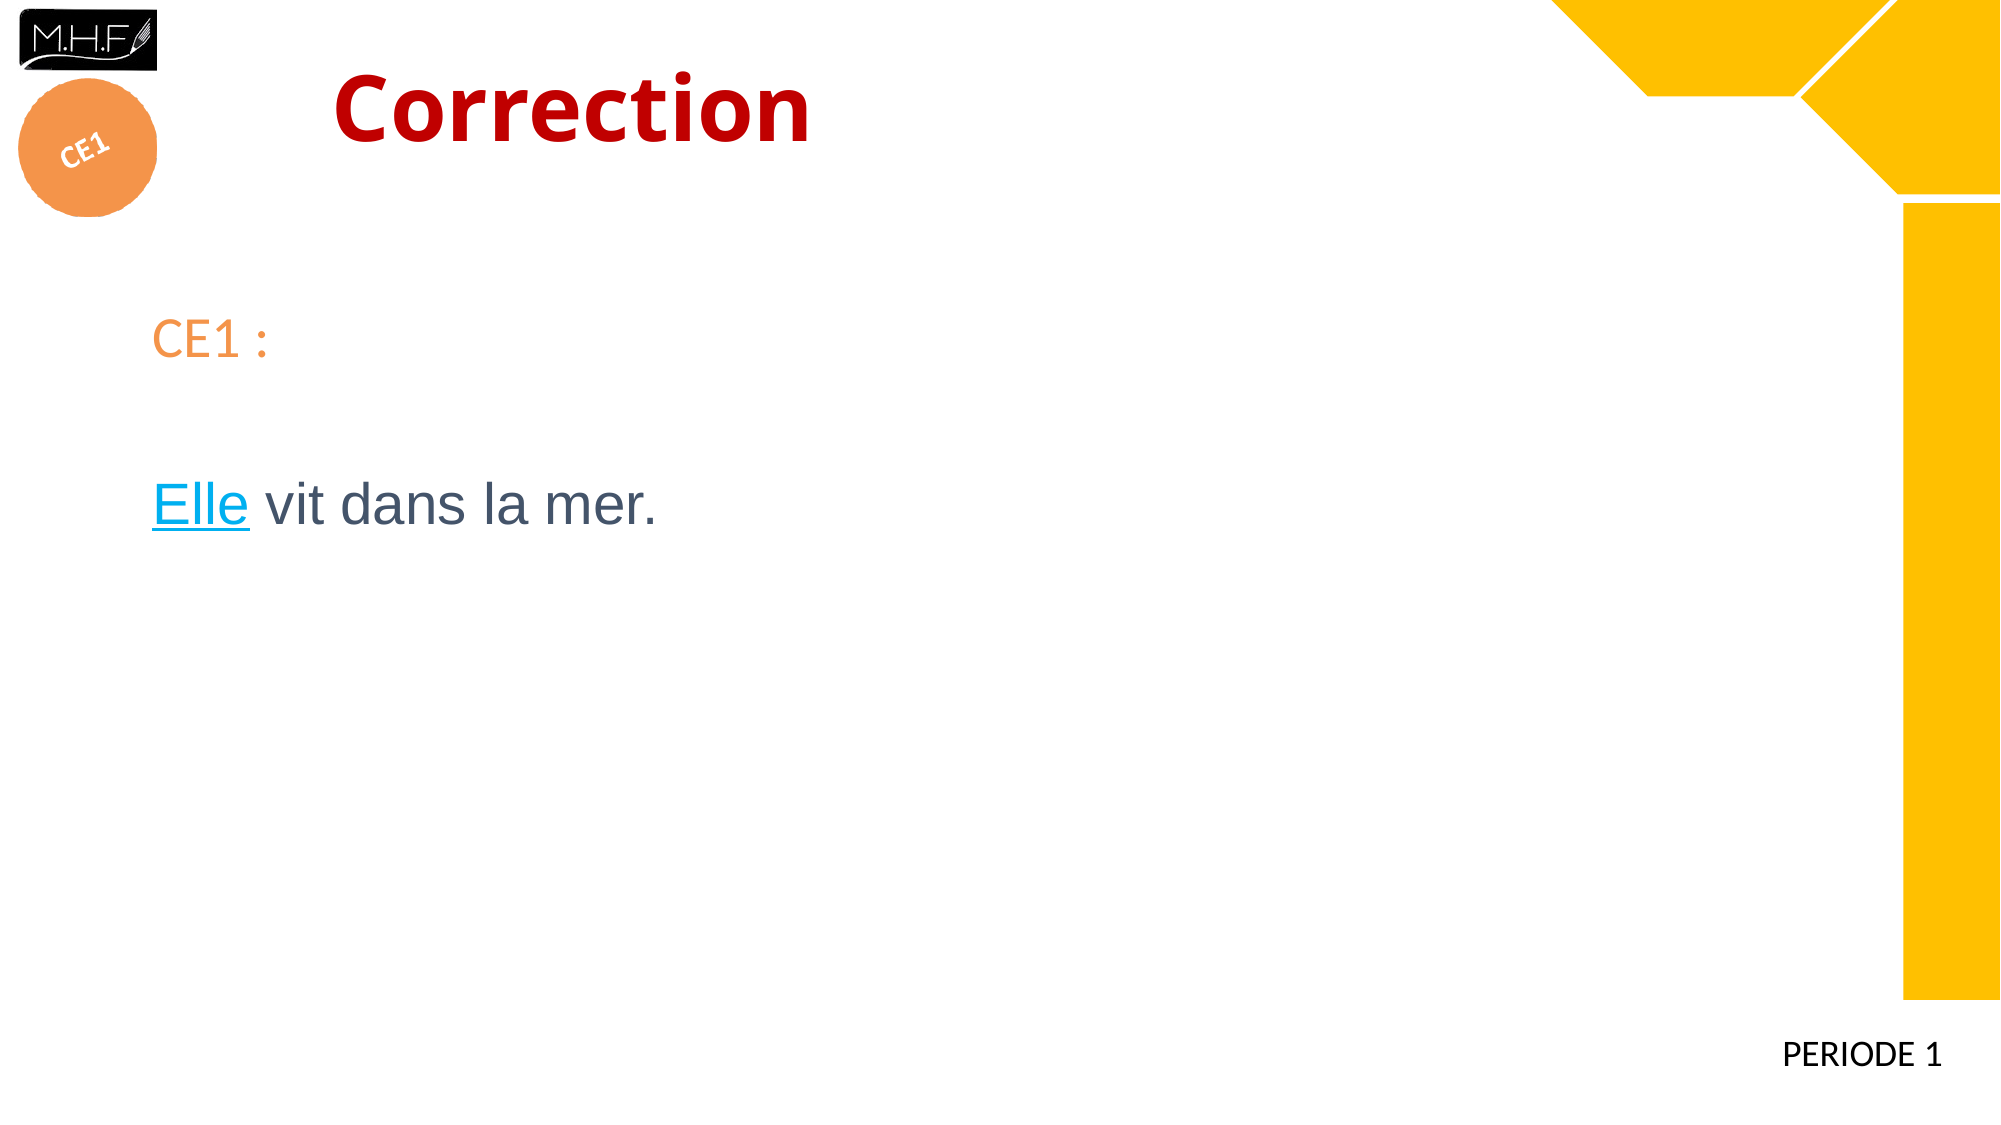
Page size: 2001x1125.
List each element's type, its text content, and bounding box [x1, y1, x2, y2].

text_box PERIODE 1 [1362, 1021, 1967, 1125]
text_box [1902, 202, 2000, 1001]
title Correction [316, 3, 1863, 221]
text_box [1549, 0, 1892, 98]
text_box [1799, 0, 2000, 196]
picture [18, 78, 157, 218]
list CE1 : Elle vit dans la mer. [137, 299, 1863, 1014]
picture [16, 7, 157, 74]
